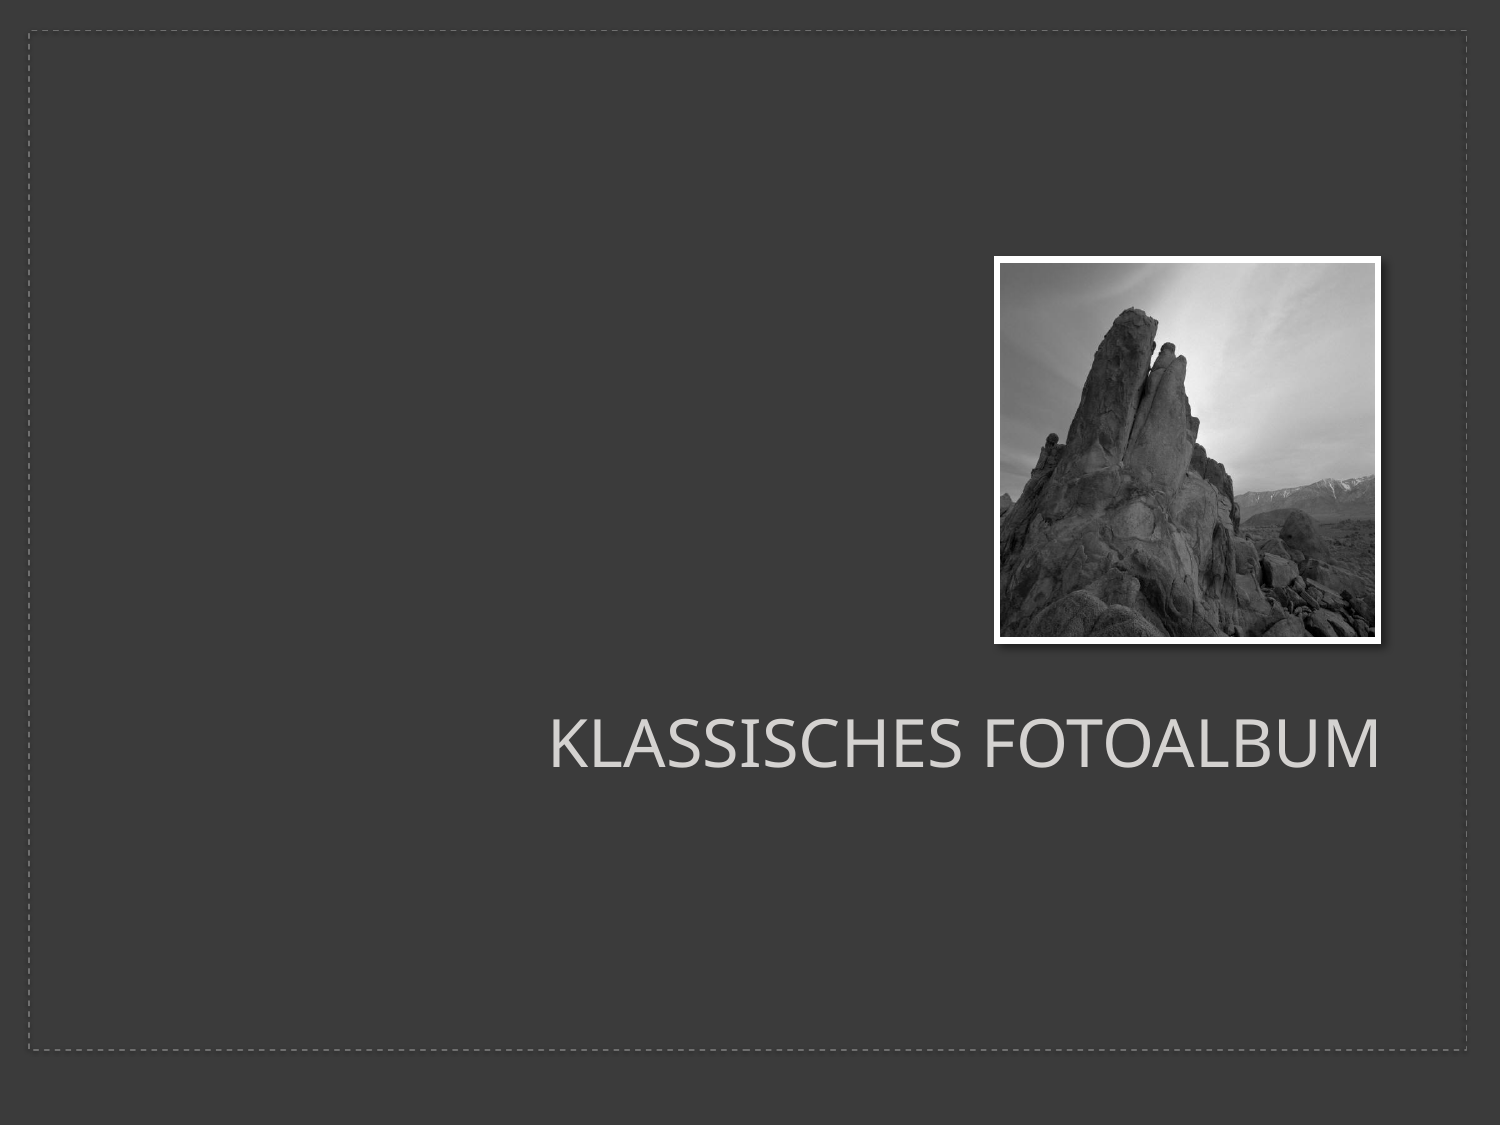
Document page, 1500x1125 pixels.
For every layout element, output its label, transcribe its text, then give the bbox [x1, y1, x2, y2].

picture [999, 262, 1376, 638]
title Klassisches Fotoalbum [37, 650, 1399, 825]
